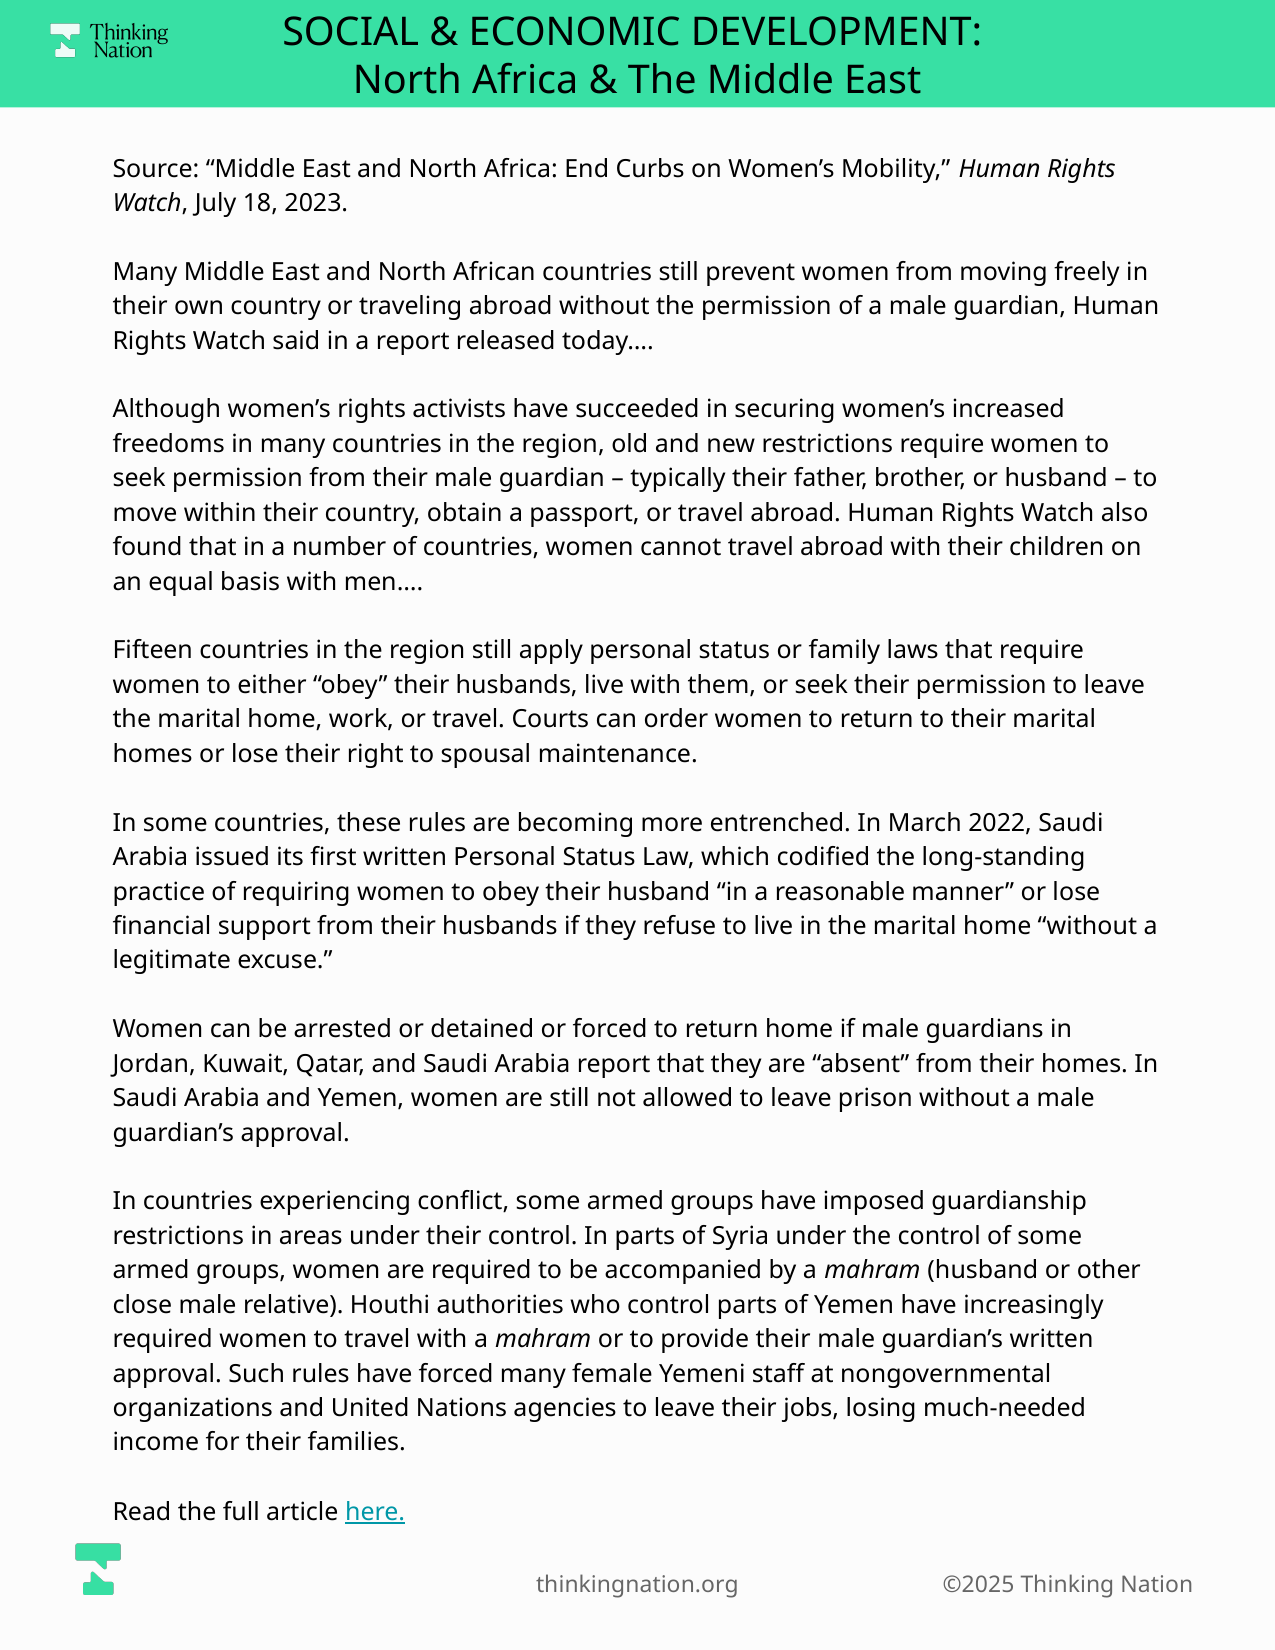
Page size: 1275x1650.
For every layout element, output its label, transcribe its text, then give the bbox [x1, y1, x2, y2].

picture [62, 1533, 134, 1605]
text_box SOCIAL & ECONOMIC DEVELOPMENT: North Africa & The Middle East [0, 0, 1275, 108]
picture [36, 12, 172, 69]
text_box thinkingnation.org [486, 1553, 789, 1605]
text_box Source: “Middle East and North Africa: End Curbs on Women’s Mobility,” Human Rights Watch, July 18, 2023. Many Middle East and North African countries still prevent women from moving freely in their own country or traveling abroad without the permission of a male guardian, Human Rights Watch said in a report released today…. Although women’s rights activists have succeeded in securing women’s increased freedoms in many countries in the region, old and new restrictions require women to seek permission from their male guardian – typically their father, brother, or husband – to move within their country, obtain a passport, or travel abroad. Human Rights Watch also found that in a number of countries, women cannot travel abroad with their children on an equal basis with men…. Fifteen countries in the region still apply personal status or family laws that require women to either “obey” their husbands, live with them, or seek their permission to leave the marital home, work, or travel. Courts can order women to return to their marital homes or lose their right to spousal maintenance. In some countries, these rules are becoming more entrenched. In March 2022, Saudi Arabia issued its first written Personal Status Law, which codified the long-standing practice of requiring women to obey their husband “in a reasonable manner” or lose financial support from their husbands if they refuse to live in the marital home “without a legitimate excuse.” Women can be arrested or detained or forced to return home if male guardians in Jordan, Kuwait, Qatar, and Saudi Arabia report that they are “absent” from their homes. In Saudi Arabia and Yemen, women are still not allowed to leave prison without a male guardian’s approval. In countries experiencing conflict, some armed groups have imposed guardianship restrictions in areas under their control. In parts of Syria under the control of some armed groups, women are required to be accompanied by a mahram (husband or other close male relative). Houthi authorities who control parts of Yemen have increasingly required women to travel with a mahram or to provide their male guardian’s written approval. Such rules have forced many female Yemeni staff at nongovernmental organizations and United Nations agencies to leave their jobs, losing much-needed income for their families. Read the full article here. [97, 132, 1178, 1545]
text_box ©2025 Thinking Nation [907, 1553, 1210, 1605]
